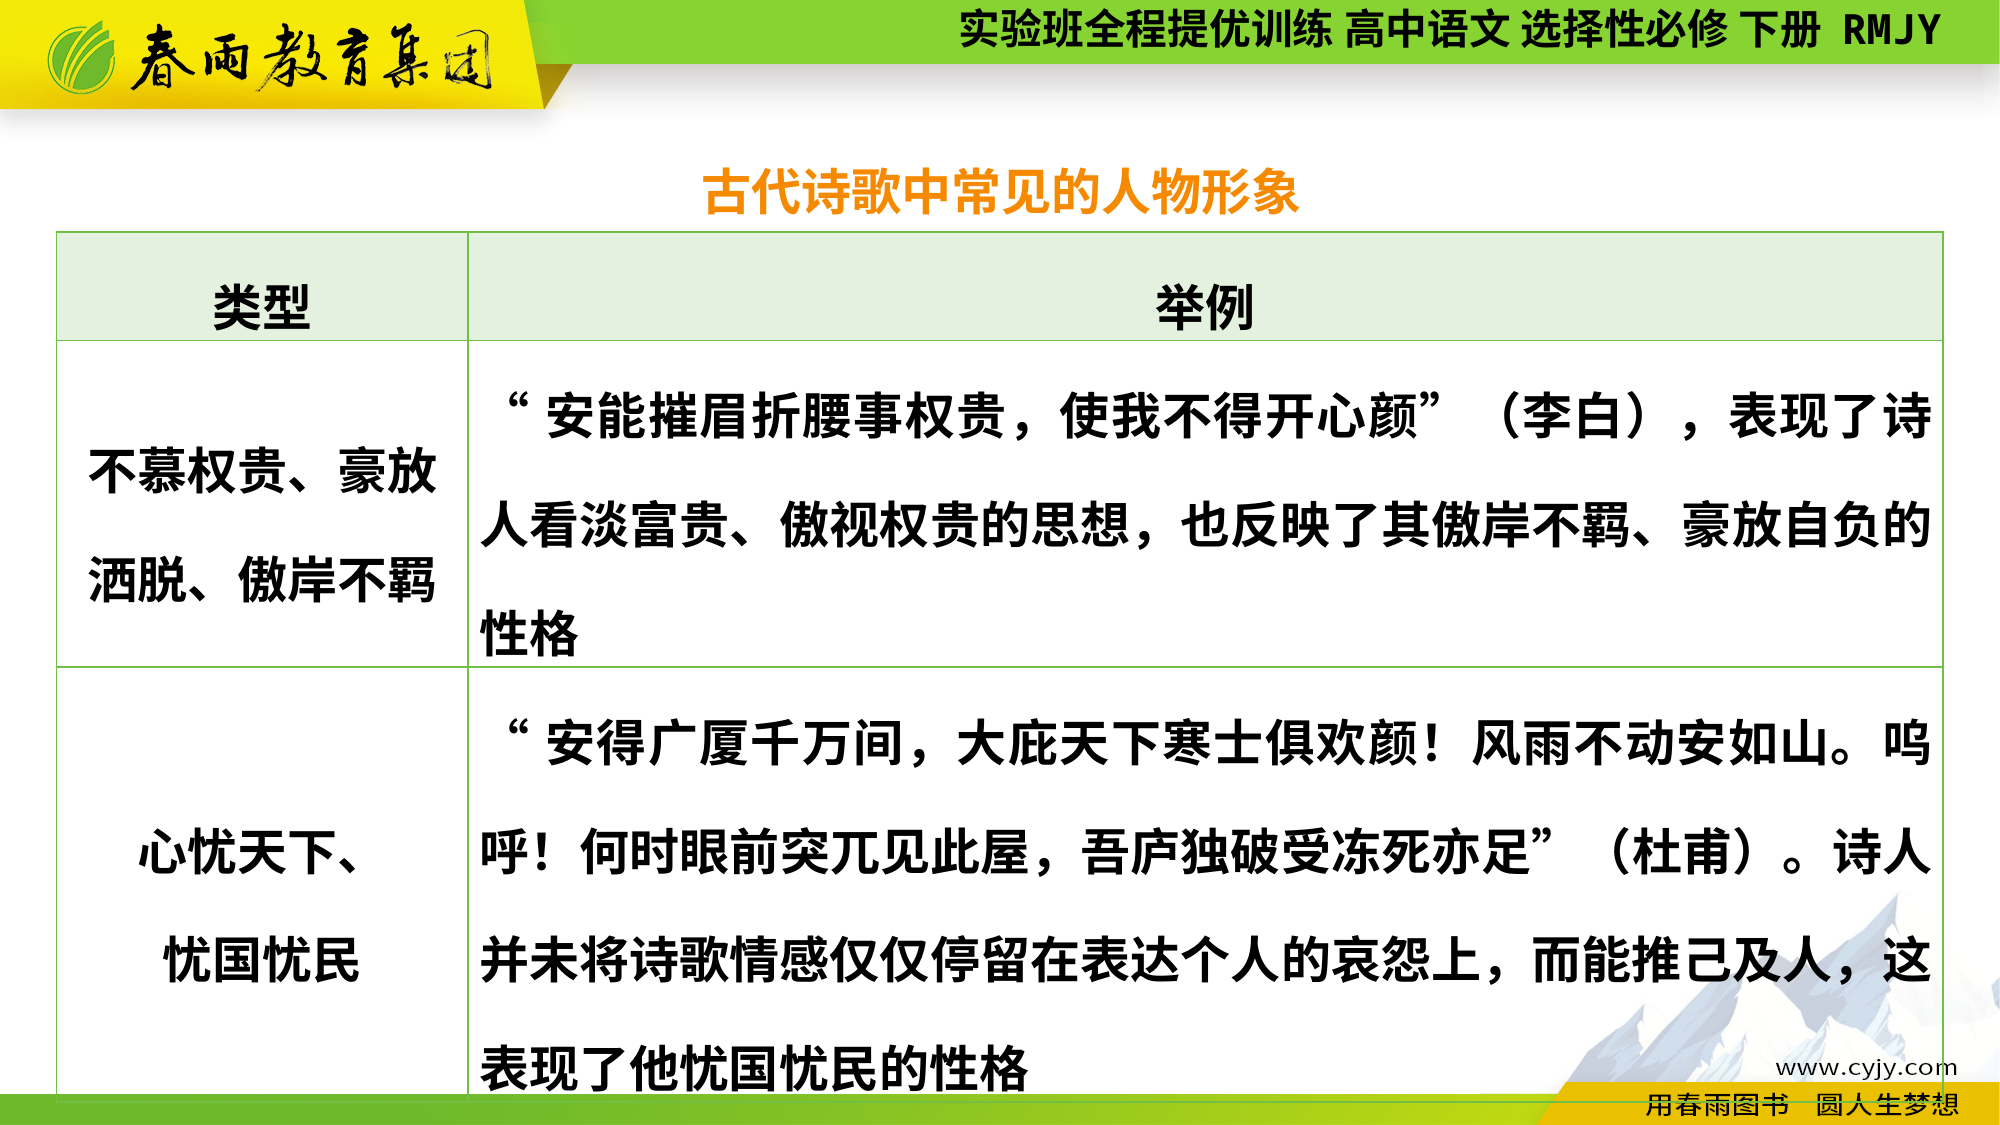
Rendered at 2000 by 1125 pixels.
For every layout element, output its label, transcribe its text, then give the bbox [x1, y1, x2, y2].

table_cell 心忧天下、 忧国忧民 [57, 668, 467, 1101]
table_header 举例 [469, 233, 1942, 340]
table_header 类型 [57, 233, 467, 340]
table_cell “安能摧眉折腰事权贵，使我不得开心颜”（李白），表现了诗人看淡富贵、傲视权贵的思想，也反映了其傲岸不羁、豪放自负的性格 [469, 341, 1942, 666]
table_cell “安得广厦千万间，大庇天下寒士俱欢颜！风雨不动安如山。呜呼！何时眼前突兀见此屋，吾庐独破受冻死亦足”（杜甫）。诗人并未将诗歌情感仅仅停留在表达个人的哀怨上，而能推己及人，这表现了他忧国忧民的性格 [469, 668, 1942, 1101]
table_cell 不慕权贵、豪放 洒脱、傲岸不羁 [57, 341, 467, 666]
list 古代诗歌中常见的人物形象 [59, 122, 1944, 217]
picture [0, 0, 2000, 1125]
